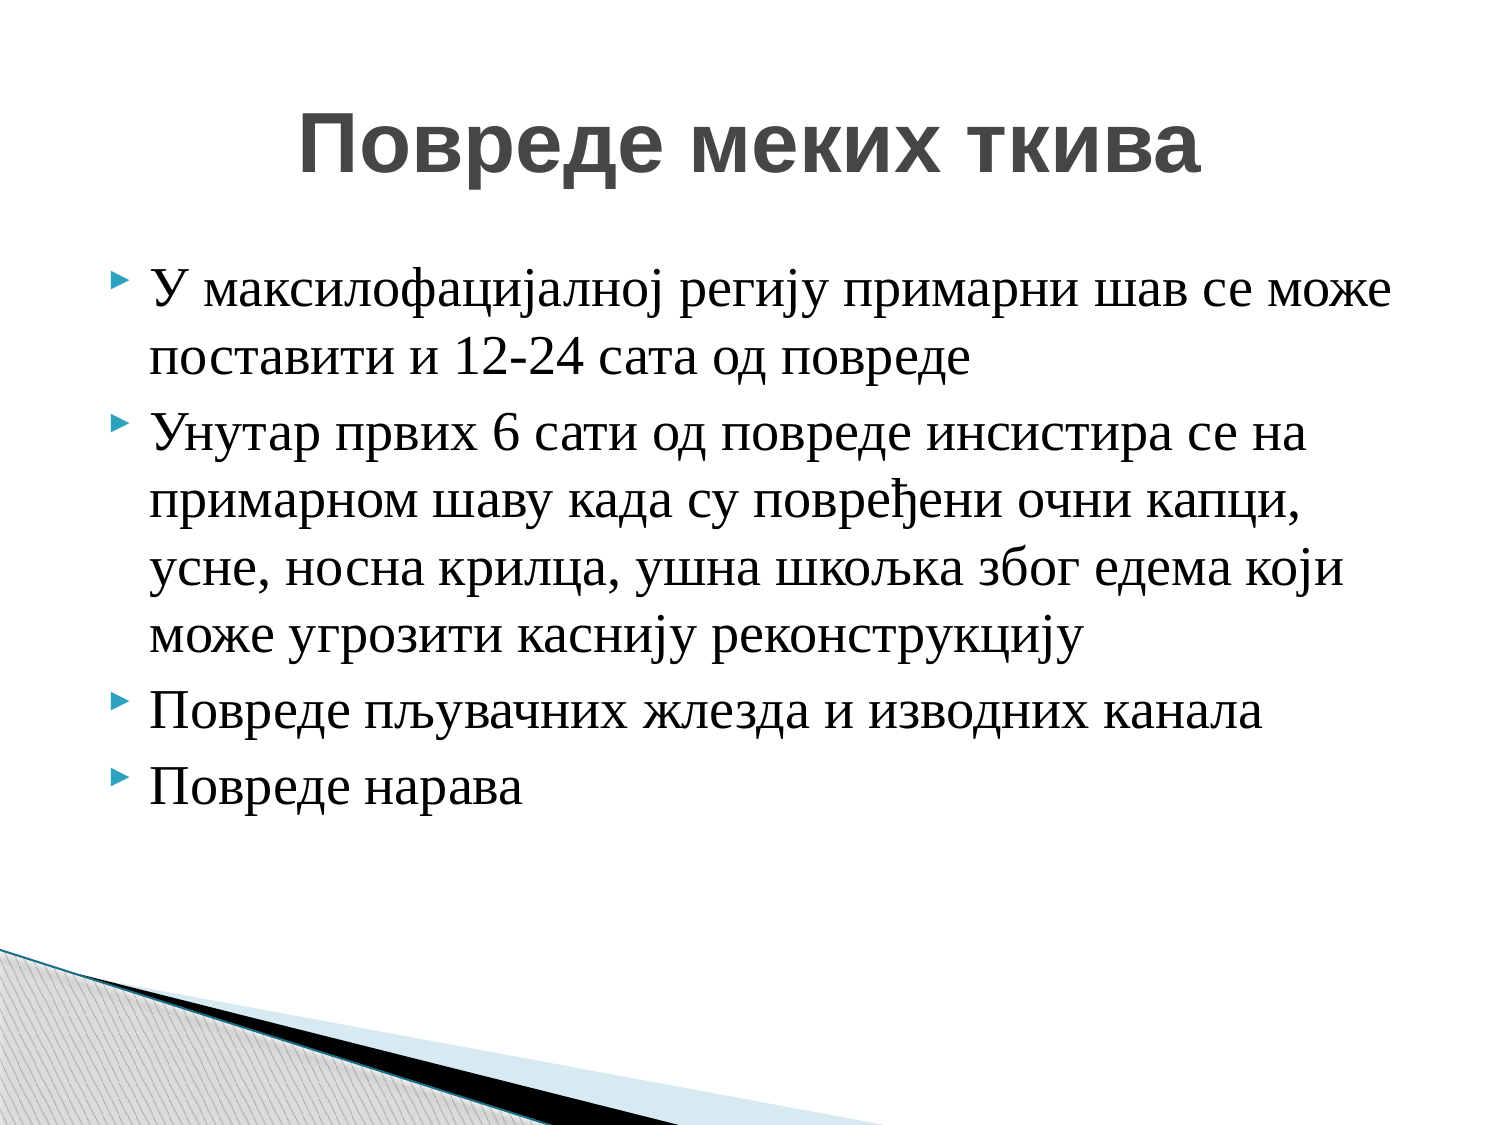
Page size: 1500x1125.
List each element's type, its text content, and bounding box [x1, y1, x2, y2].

title Повреде меких ткива [75, 45, 1425, 233]
list У максилофацијалној регију примарни шав се може поставити и 12-24 сата од повреде Унутар првих 6 сати од повреде инсистира се на примарном шаву када су повређени очни капци, усне, носна крилца, ушна шкољка због едема који може угрозити каснију реконструкцију Повреде пљувачних жлезда и изводних канала Повреде нарава [75, 243, 1425, 986]
